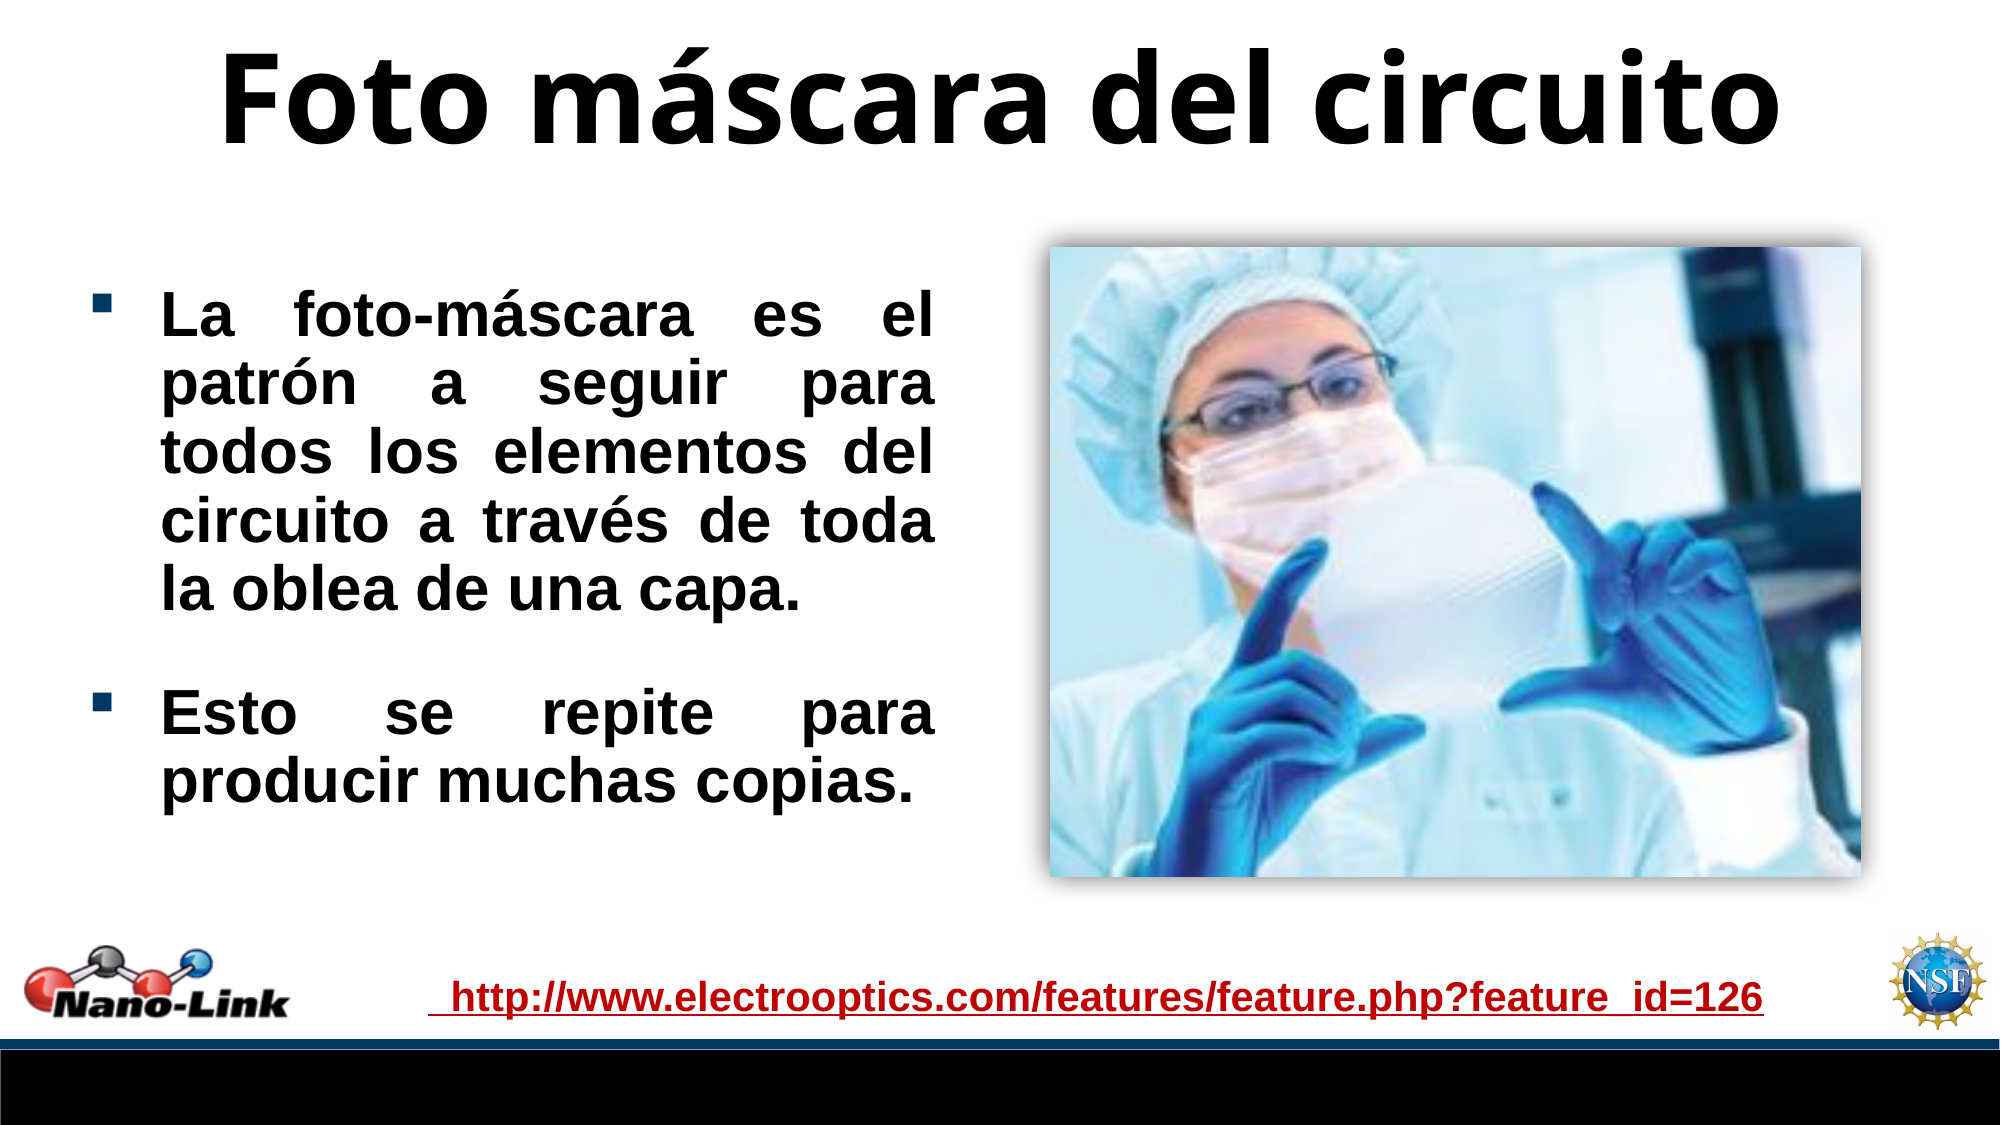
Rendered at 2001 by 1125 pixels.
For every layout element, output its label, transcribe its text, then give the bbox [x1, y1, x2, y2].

text_box La foto-máscara es el patrón a seguir para todos los elementos del circuito a través de toda la oblea de una capa. Esto se repite para producir muchas copias. [87, 273, 936, 908]
picture [1886, 931, 1988, 1032]
text_box http://www.electrooptics.com/features/feature.php?feature_id=126 [314, 962, 1883, 1028]
text_box Foto máscara del circuito [0, 0, 2000, 188]
picture [1049, 246, 1861, 877]
picture [16, 935, 305, 1032]
